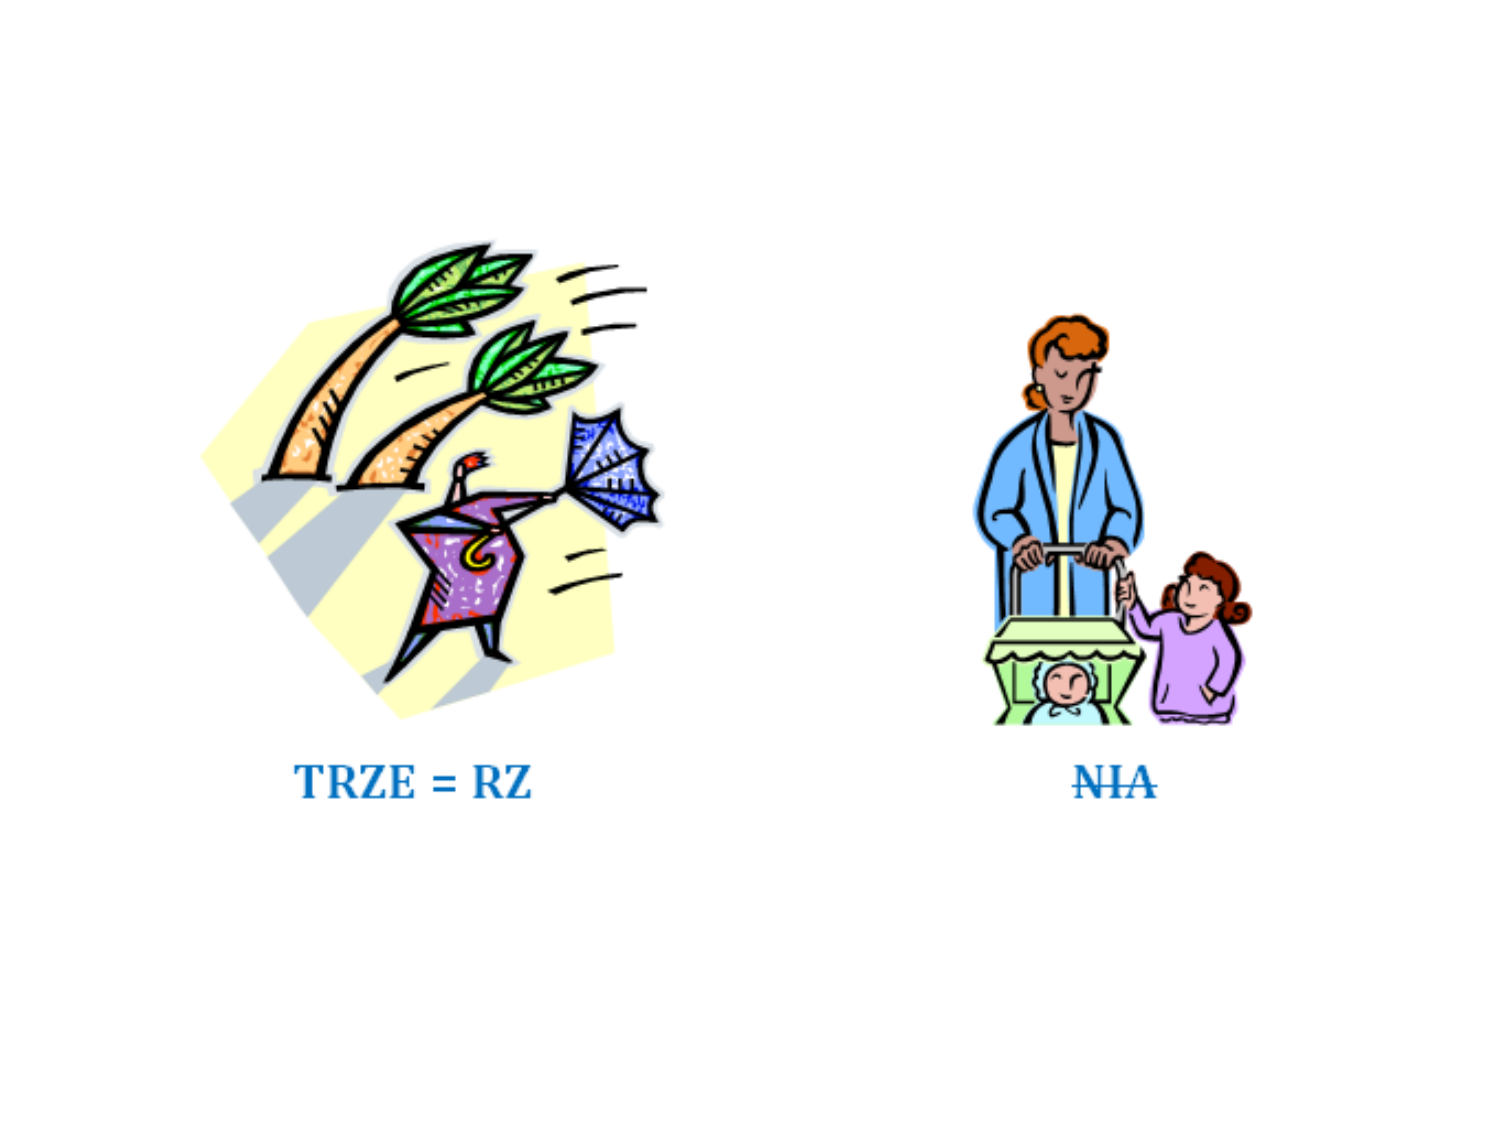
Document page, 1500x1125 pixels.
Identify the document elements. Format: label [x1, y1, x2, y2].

picture [194, 217, 1288, 823]
